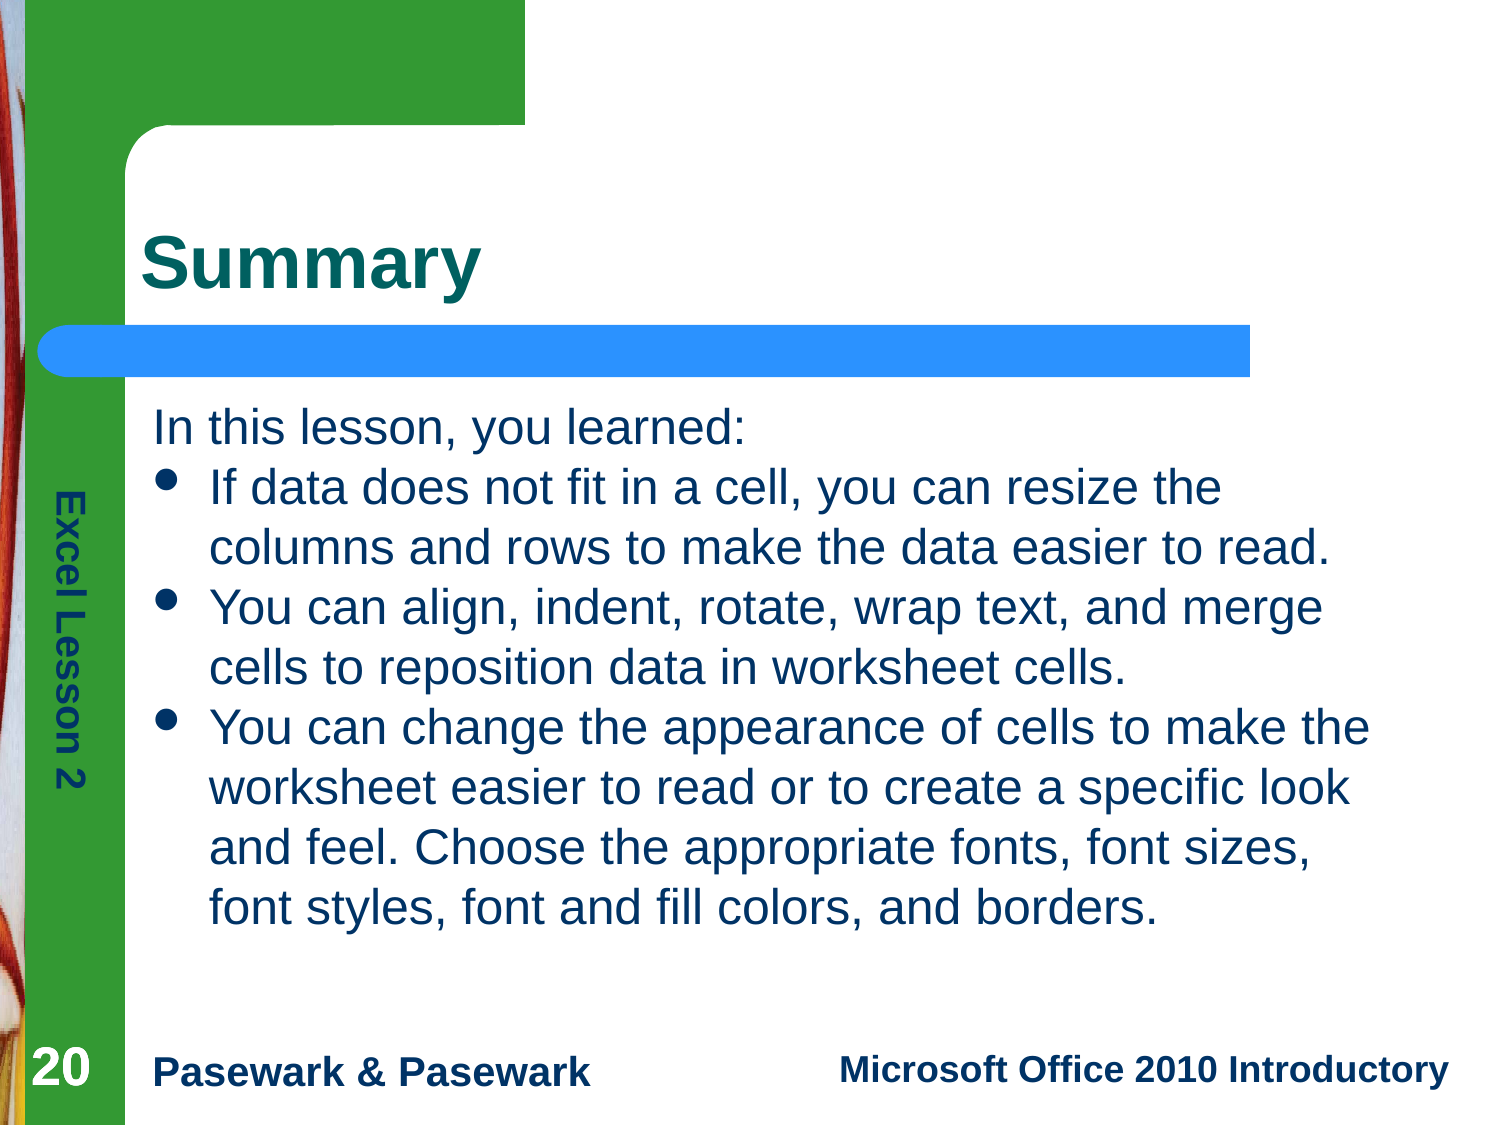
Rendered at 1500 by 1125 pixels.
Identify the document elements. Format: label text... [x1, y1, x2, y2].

picture [0, 0, 25, 1125]
title Summary [124, 124, 1426, 313]
list In this lesson, you learned: If data does not fit in a cell, you can resize the columns and rows to make the data easier to read. You can align, indent, rotate, wrap text, and merge cells to reposition data in worksheet cells. You can change the appearance of cells to make the worksheet easier to read or to create a specific look and feel. Choose the appropriate fonts, font sizes, font styles, font and fill colors, and borders. [137, 387, 1426, 1063]
text_box 20 [13, 1023, 111, 1105]
